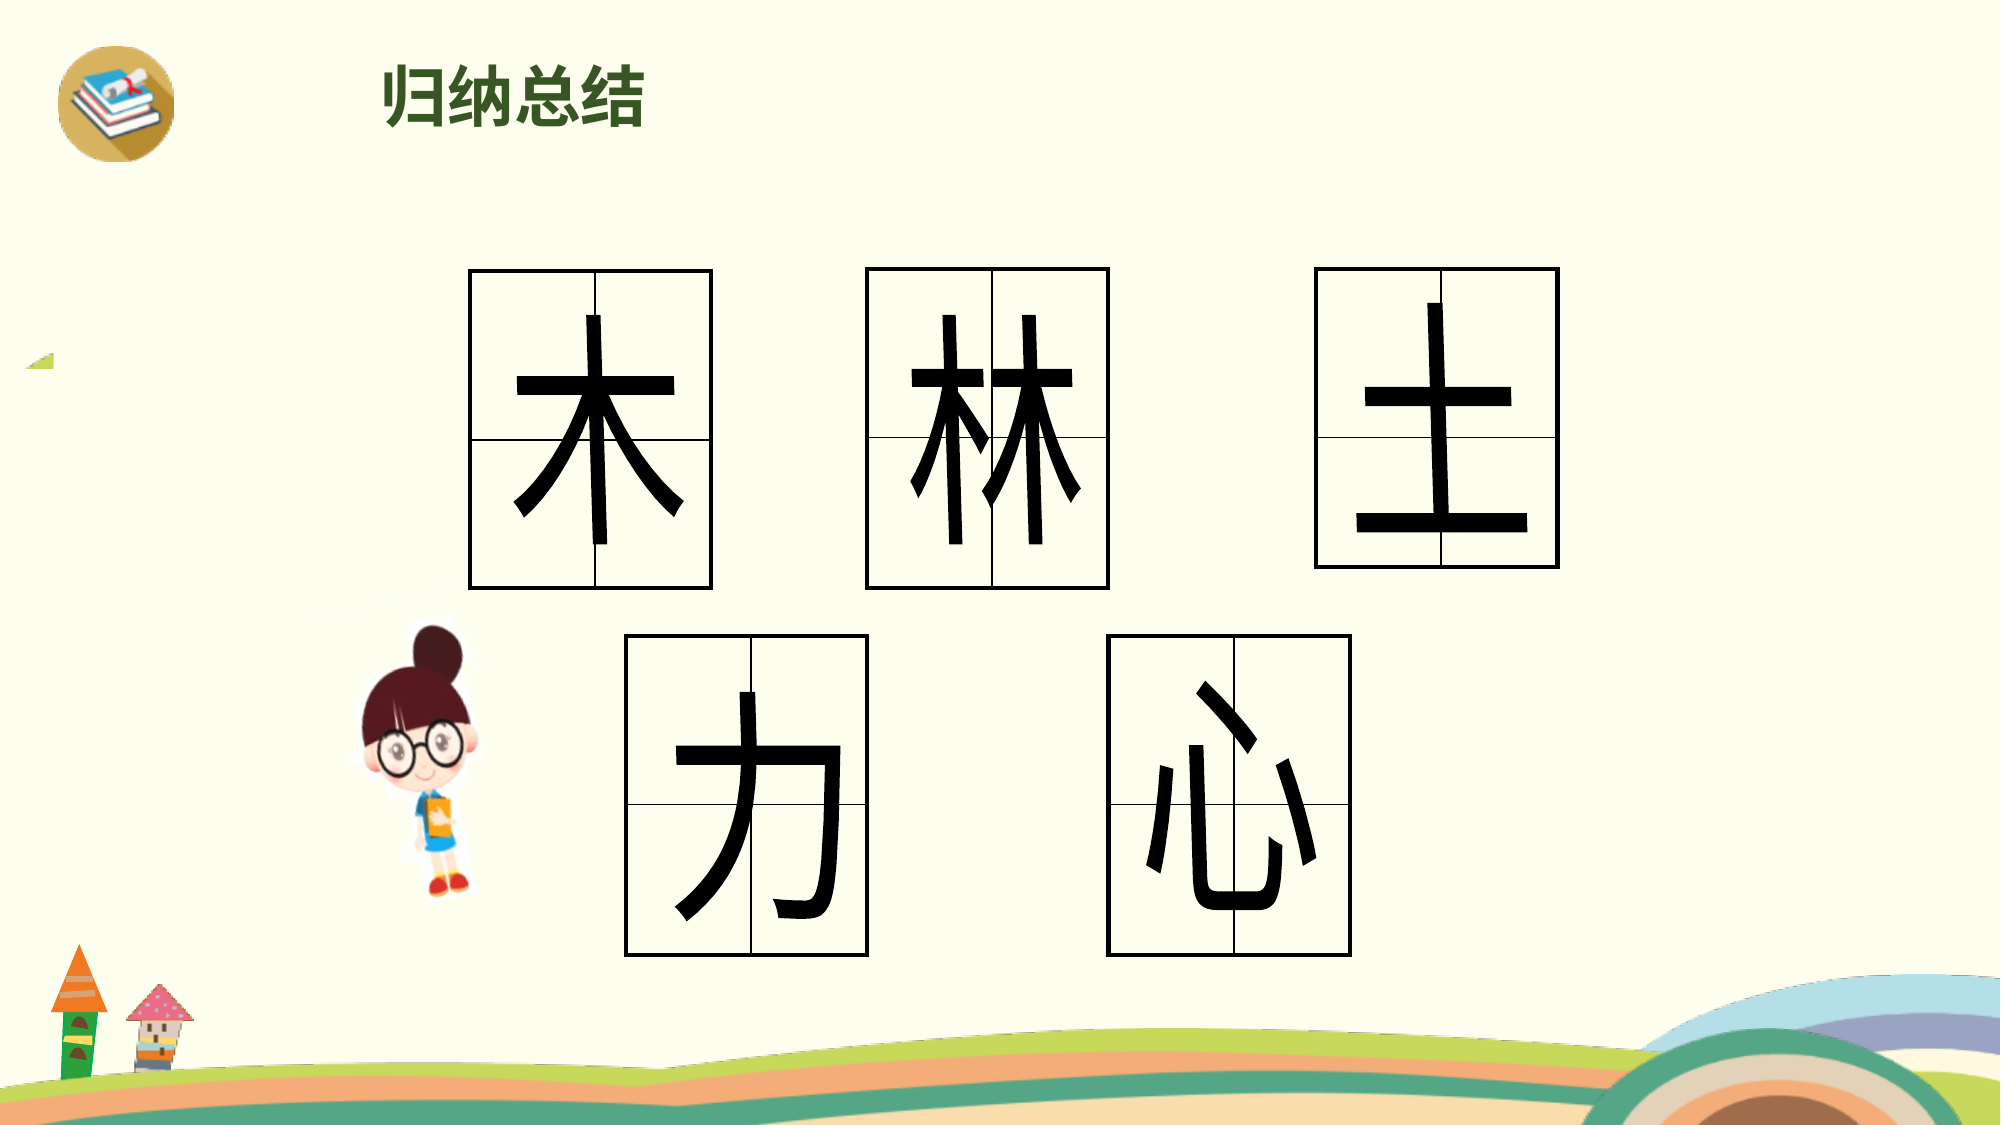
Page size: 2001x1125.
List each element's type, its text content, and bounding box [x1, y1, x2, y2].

table_header [1318, 271, 1440, 437]
table_cell [1111, 805, 1233, 953]
table_header [1442, 271, 1555, 437]
table_header [752, 638, 865, 804]
table_header [993, 271, 1106, 437]
table_header [1111, 638, 1233, 804]
table_header [472, 273, 594, 439]
table_cell [1442, 438, 1555, 565]
text_box 归纳总结 [365, 47, 663, 143]
table_header [1235, 638, 1348, 804]
table_cell [869, 438, 991, 586]
table_cell [1235, 805, 1348, 953]
table_cell [472, 441, 594, 586]
table_cell [993, 438, 1106, 586]
table_cell [1318, 438, 1440, 565]
table_header [596, 273, 709, 439]
table_cell [596, 441, 709, 586]
table_cell [752, 805, 865, 953]
picture [0, 0, 2001, 1125]
table_cell [628, 805, 750, 953]
table_header [869, 271, 991, 437]
table_header [628, 638, 750, 804]
